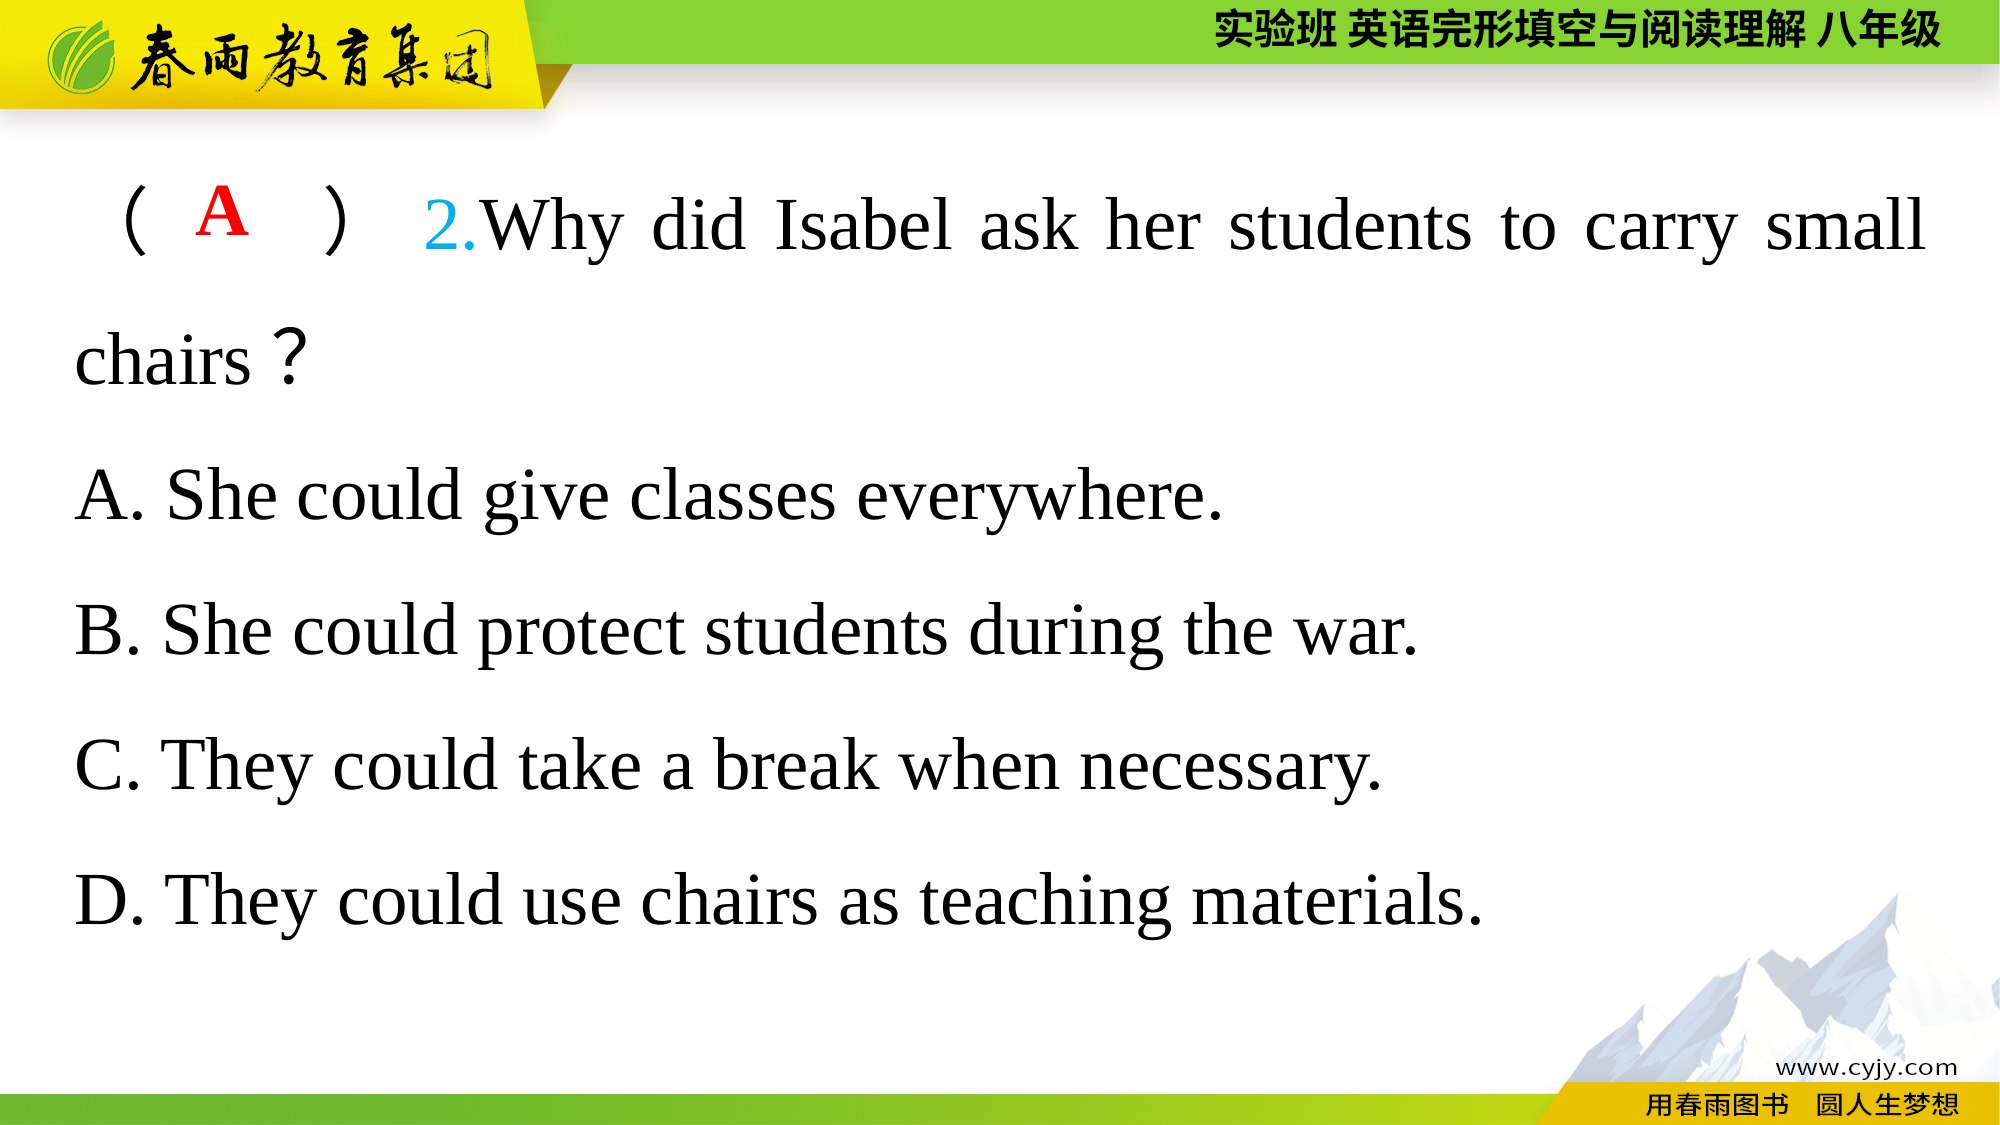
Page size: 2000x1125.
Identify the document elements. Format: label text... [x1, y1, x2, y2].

picture [0, 0, 2000, 1125]
list （ ）2.Why did Isabel ask her students to carry small chairs？ A. She could give classes everywhere. B. She could protect students during the war. C. They could take a break when necessary. D. They could use chairs as teaching materials. [59, 122, 1944, 956]
text_box A [181, 153, 266, 258]
